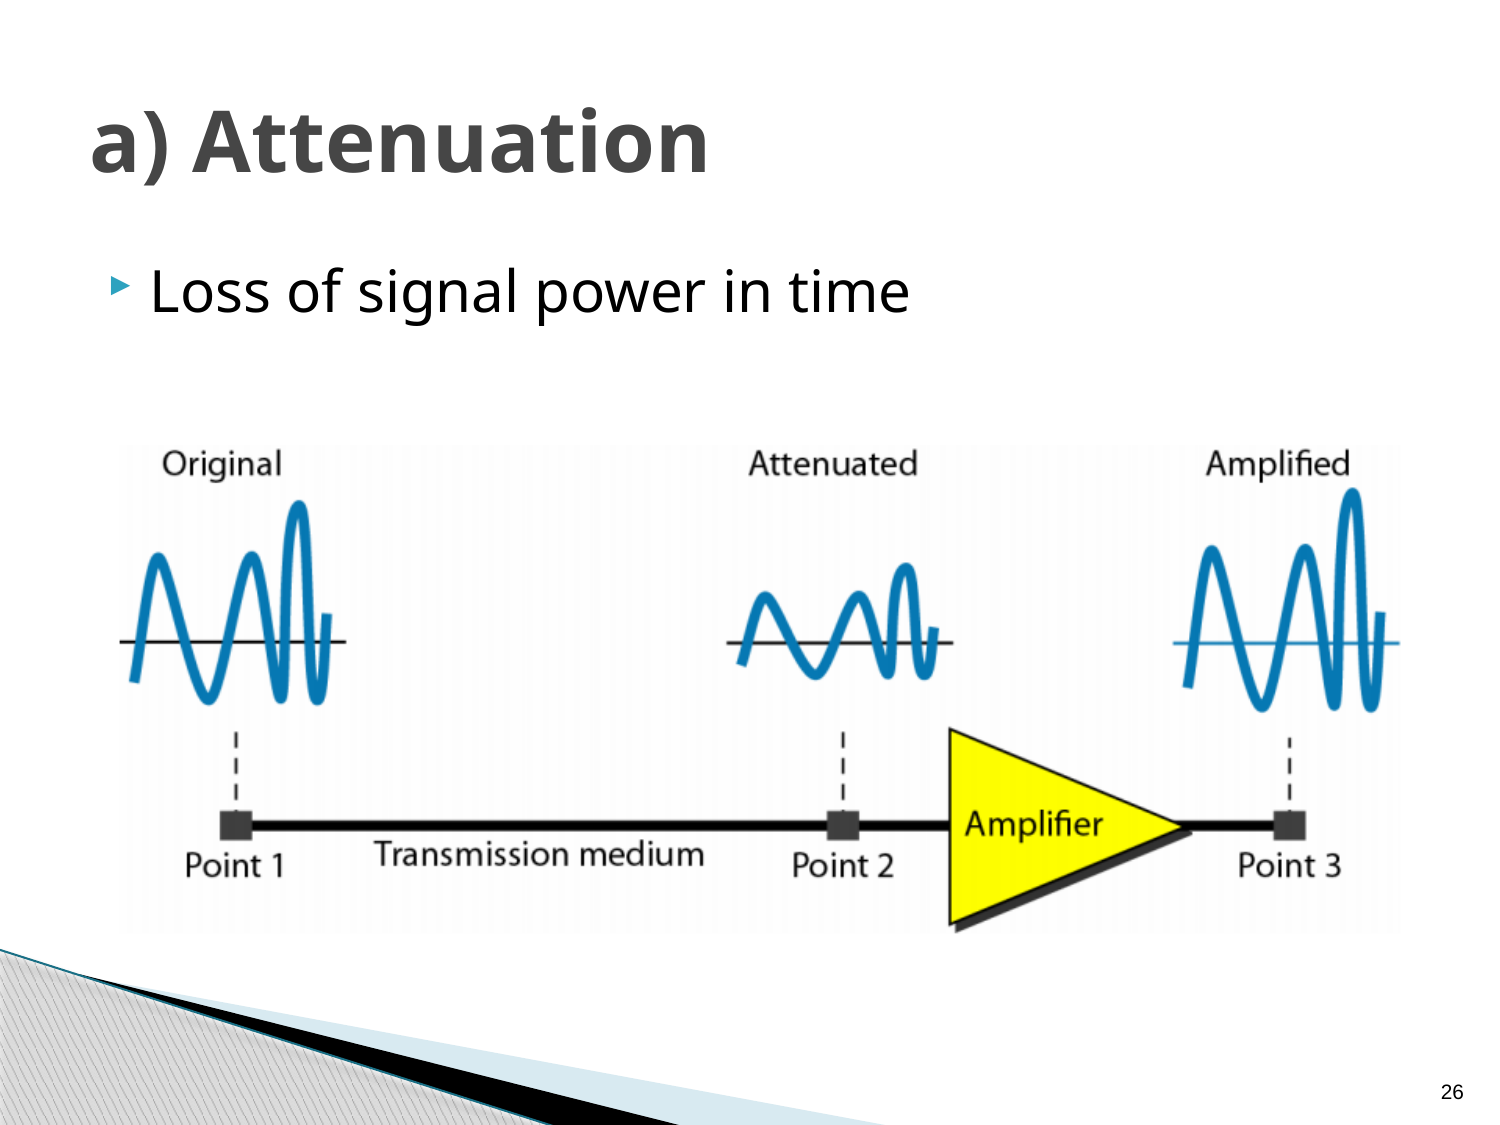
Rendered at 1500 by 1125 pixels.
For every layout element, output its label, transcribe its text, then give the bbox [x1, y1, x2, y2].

title a) Attenuation [75, 45, 1425, 233]
slide_number 26 [1418, 1051, 1479, 1112]
list Loss of signal power in time [75, 243, 1425, 986]
picture [83, 444, 1421, 947]
